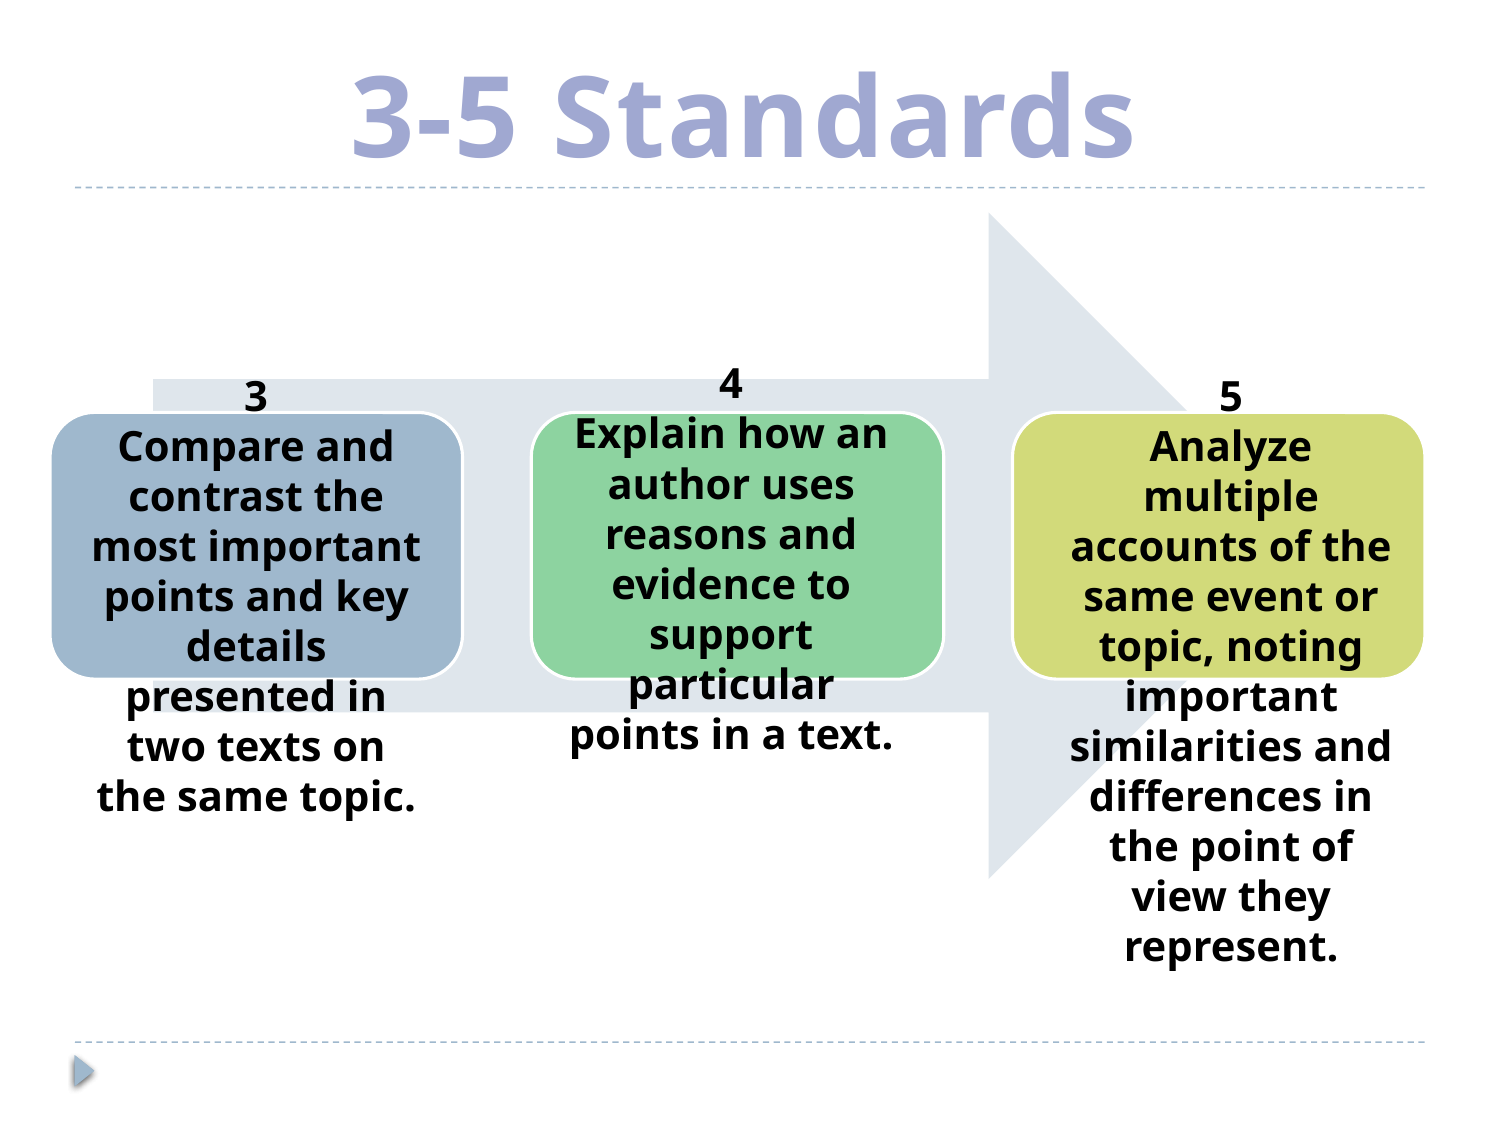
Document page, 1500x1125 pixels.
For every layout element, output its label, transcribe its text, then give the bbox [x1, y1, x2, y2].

text_box 3-5 Standards [299, 37, 1188, 188]
text_box 5 Analyze multiple accounts of the same event or topic, noting important similarities and differences in the point of view they represent. [1049, 893, 1413, 978]
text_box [49, 212, 1426, 880]
